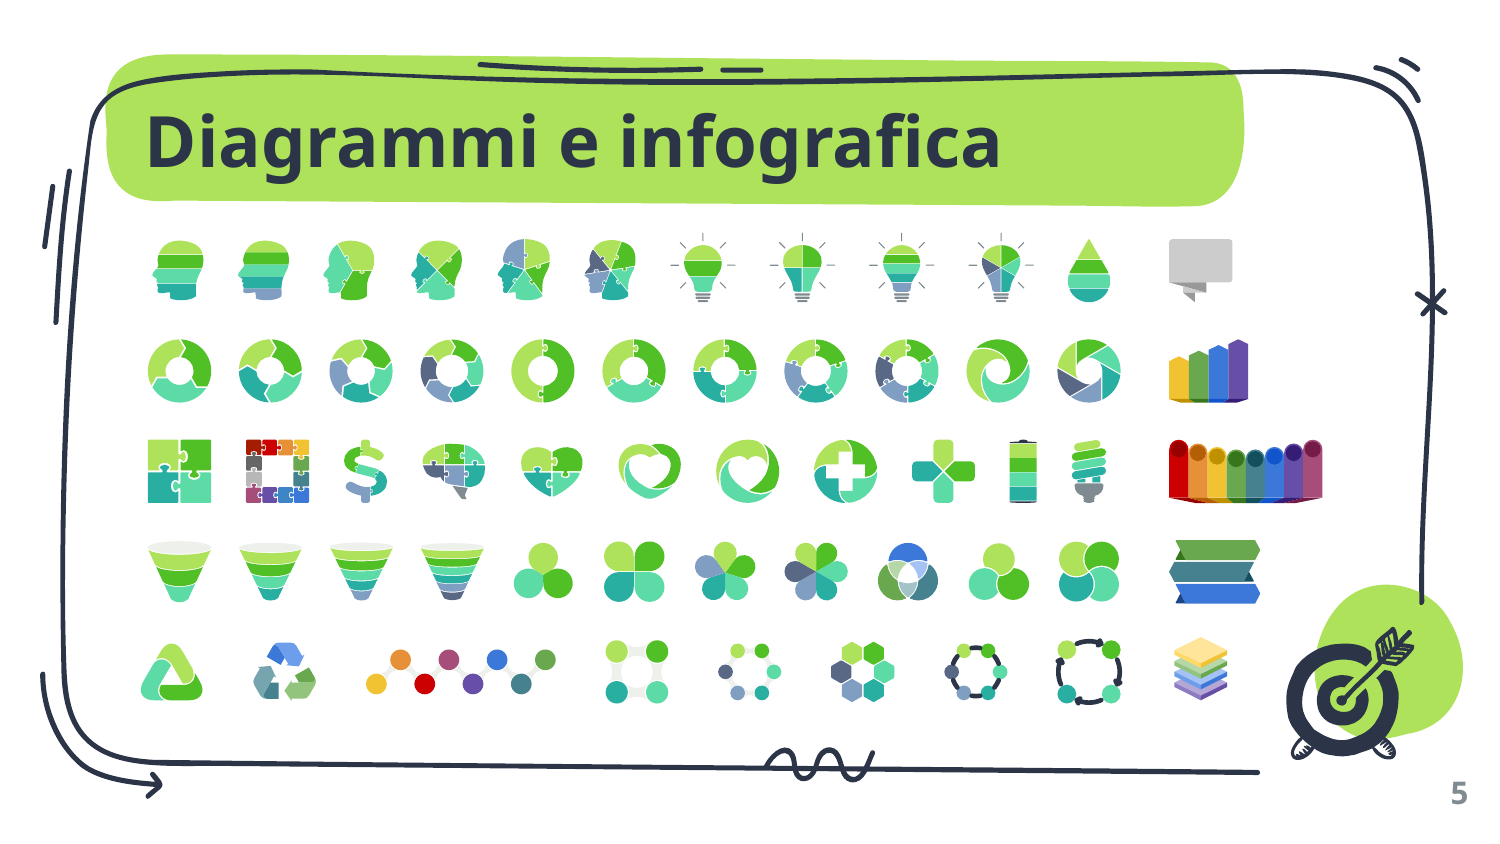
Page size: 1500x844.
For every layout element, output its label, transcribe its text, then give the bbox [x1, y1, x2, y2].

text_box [1057, 640, 1121, 704]
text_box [911, 439, 976, 504]
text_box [151, 238, 205, 303]
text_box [1168, 539, 1261, 604]
slide_number 5 [1378, 769, 1469, 820]
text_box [421, 443, 486, 500]
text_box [1009, 439, 1037, 504]
text_box [1336, 626, 1415, 706]
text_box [343, 439, 388, 504]
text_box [602, 539, 667, 604]
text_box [693, 541, 758, 602]
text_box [715, 439, 780, 504]
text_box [875, 339, 939, 403]
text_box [1168, 339, 1249, 403]
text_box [830, 641, 895, 703]
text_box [605, 640, 669, 704]
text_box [147, 540, 212, 603]
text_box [1071, 439, 1107, 504]
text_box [1168, 439, 1323, 504]
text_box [966, 339, 1030, 403]
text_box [670, 232, 736, 303]
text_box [584, 238, 637, 303]
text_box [511, 542, 576, 601]
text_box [617, 443, 682, 500]
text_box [784, 339, 848, 403]
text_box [147, 339, 212, 403]
title Diagrammi e infografica [144, 112, 1200, 178]
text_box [1057, 541, 1121, 602]
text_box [966, 542, 1030, 601]
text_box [1174, 636, 1228, 701]
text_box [238, 542, 303, 601]
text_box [968, 232, 1035, 303]
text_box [875, 542, 940, 601]
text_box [365, 649, 556, 695]
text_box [252, 642, 317, 702]
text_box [322, 238, 378, 303]
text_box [237, 238, 290, 303]
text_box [1067, 238, 1111, 303]
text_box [329, 339, 393, 403]
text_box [147, 439, 212, 504]
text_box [420, 542, 485, 601]
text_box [497, 238, 551, 303]
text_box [519, 445, 584, 498]
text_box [769, 232, 836, 303]
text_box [420, 339, 484, 403]
text_box [1286, 643, 1399, 760]
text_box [329, 542, 394, 601]
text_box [813, 439, 878, 504]
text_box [238, 339, 303, 403]
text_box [693, 339, 757, 403]
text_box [410, 238, 464, 303]
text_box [717, 643, 782, 701]
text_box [1057, 339, 1121, 403]
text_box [784, 541, 849, 603]
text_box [944, 643, 1008, 701]
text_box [511, 339, 575, 403]
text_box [602, 339, 666, 403]
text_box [245, 439, 310, 504]
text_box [139, 643, 204, 701]
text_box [868, 232, 935, 303]
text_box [1168, 238, 1233, 303]
